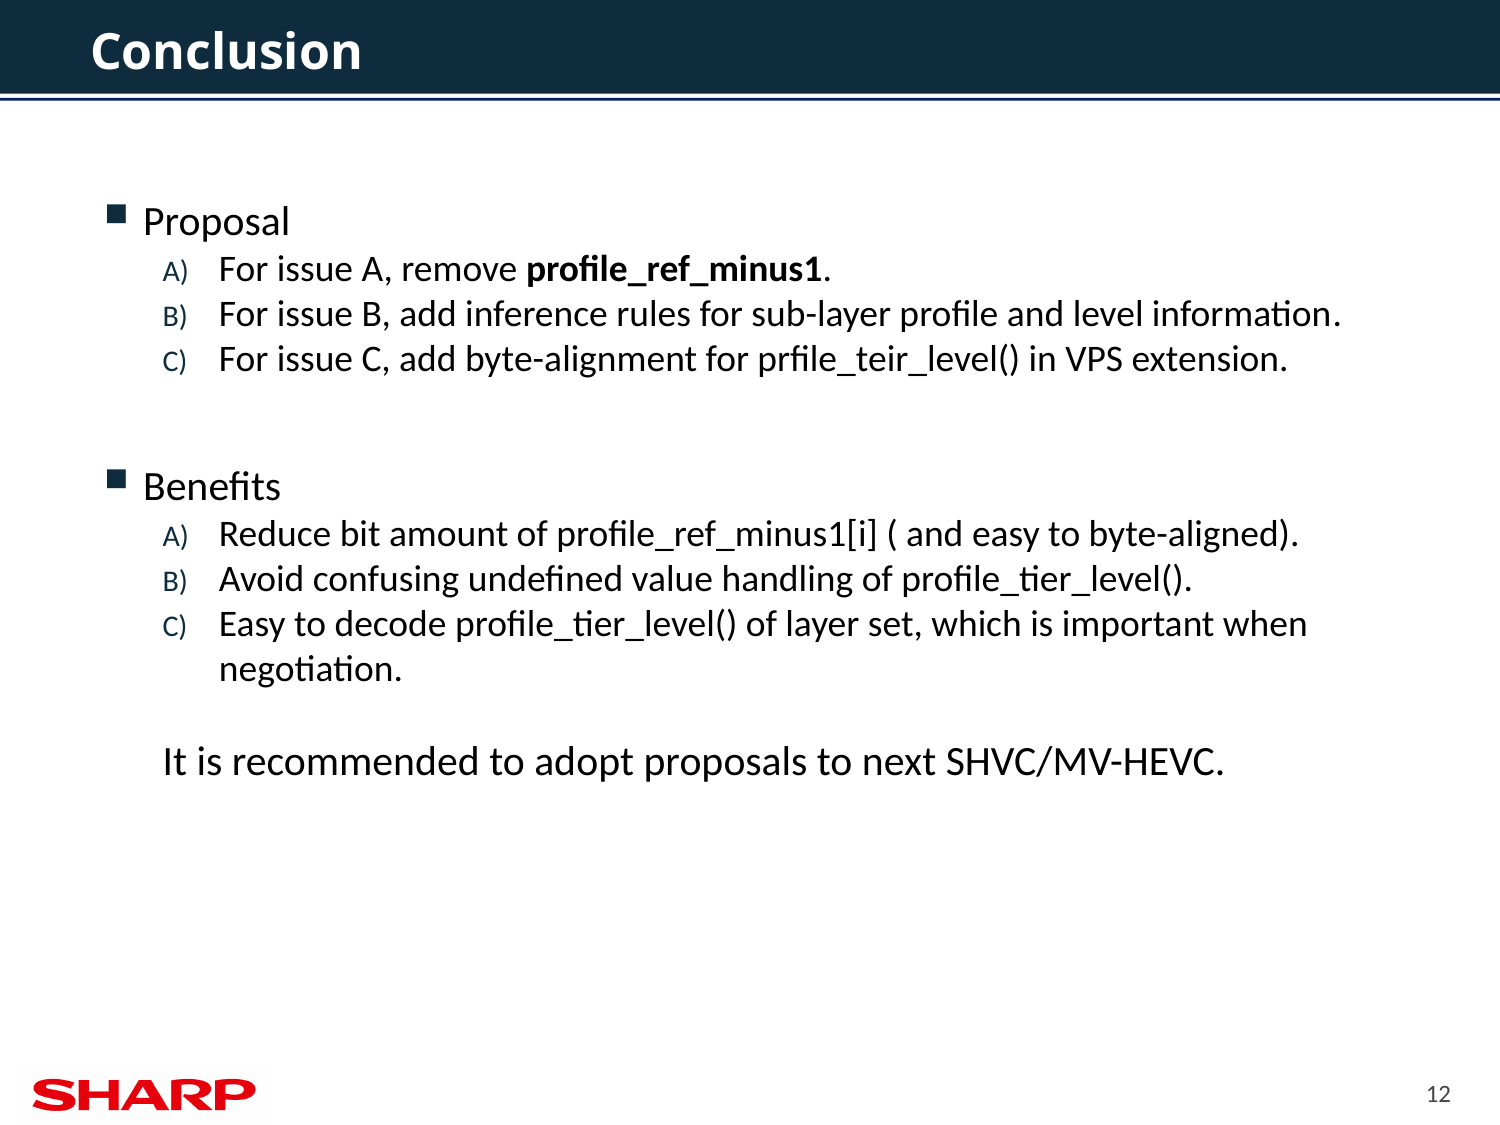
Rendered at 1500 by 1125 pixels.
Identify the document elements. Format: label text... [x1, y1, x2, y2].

title Conclusion [74, 15, 1426, 85]
picture [17, 1064, 271, 1125]
slide_number 12 [1345, 1062, 1467, 1108]
list Proposal For issue A, remove profile_ref_minus1. For issue B, add inference rules for sub-layer profile and level information. For issue C, add byte-alignment for prfile_teir_level() in VPS extension. Benefits Reduce bit amount of profile_ref_minus1[i] ( and easy to byte-aligned). Avoid confusing undefined value handling of profile_tier_level(). Easy to decode profile_tier_level() of layer set, which is important when negotiation. It is recommended to adopt proposals to next SHVC/MV-HEVC. [74, 128, 1426, 1071]
